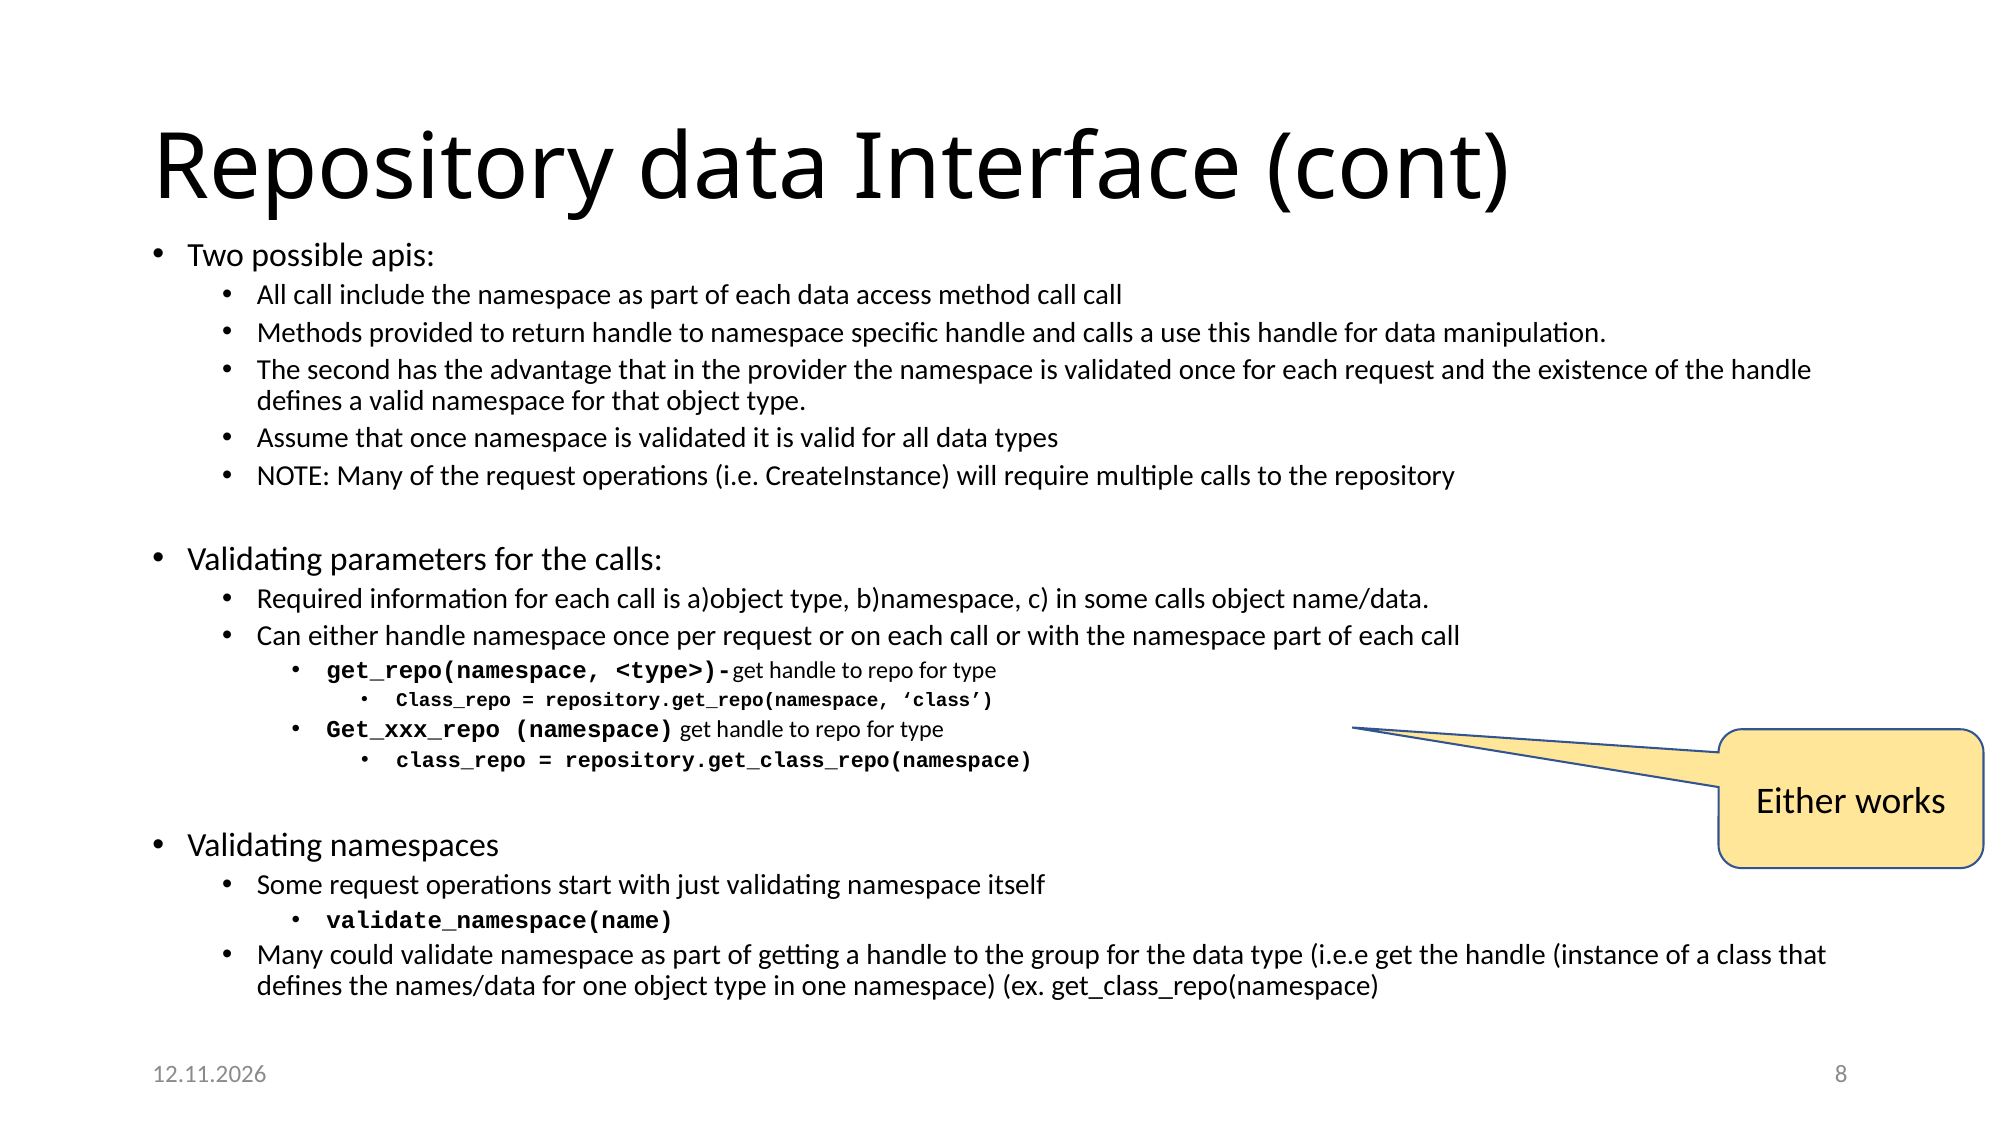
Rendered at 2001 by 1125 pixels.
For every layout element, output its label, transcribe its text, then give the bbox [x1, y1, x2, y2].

list Two possible apis: All call include the namespace as part of each data access method call call Methods provided to return handle to namespace specific handle and calls a use this handle for data manipulation. The second has the advantage that in the provider the namespace is validated once for each request and the existence of the handle defines a valid namespace for that object type. Assume that once namespace is validated it is valid for all data types NOTE: Many of the request operations (i.e. CreateInstance) will require multiple calls to the repository Validating parameters for the calls: Required information for each call is a)object type, b)namespace, c) in some calls object name/data. Can either handle namespace once per request or on each call or with the namespace part of each call get_repo(namespace, <type>)-get handle to repo for type Class_repo = repository.get_repo(namespace, ‘class’) Get_xxx_repo (namespace) get handle to repo for type class_repo = repository.get_class_repo(namespace) Validating namespaces Some request operations start with just validating namespace itself validate_namespace(name) Many could validate namespace as part of getting a handle to the group for the data type (i.e.e get the handle (instance of a class that defines the names/data for one object type in one namespace) (ex. get_class_repo(namespace) [137, 229, 1863, 1014]
text_box Either works [1352, 726, 1985, 870]
slide_number 8 [1412, 1042, 1863, 1103]
title Repository data Interface (cont) [137, 59, 1863, 229]
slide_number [137, 1042, 588, 1103]
